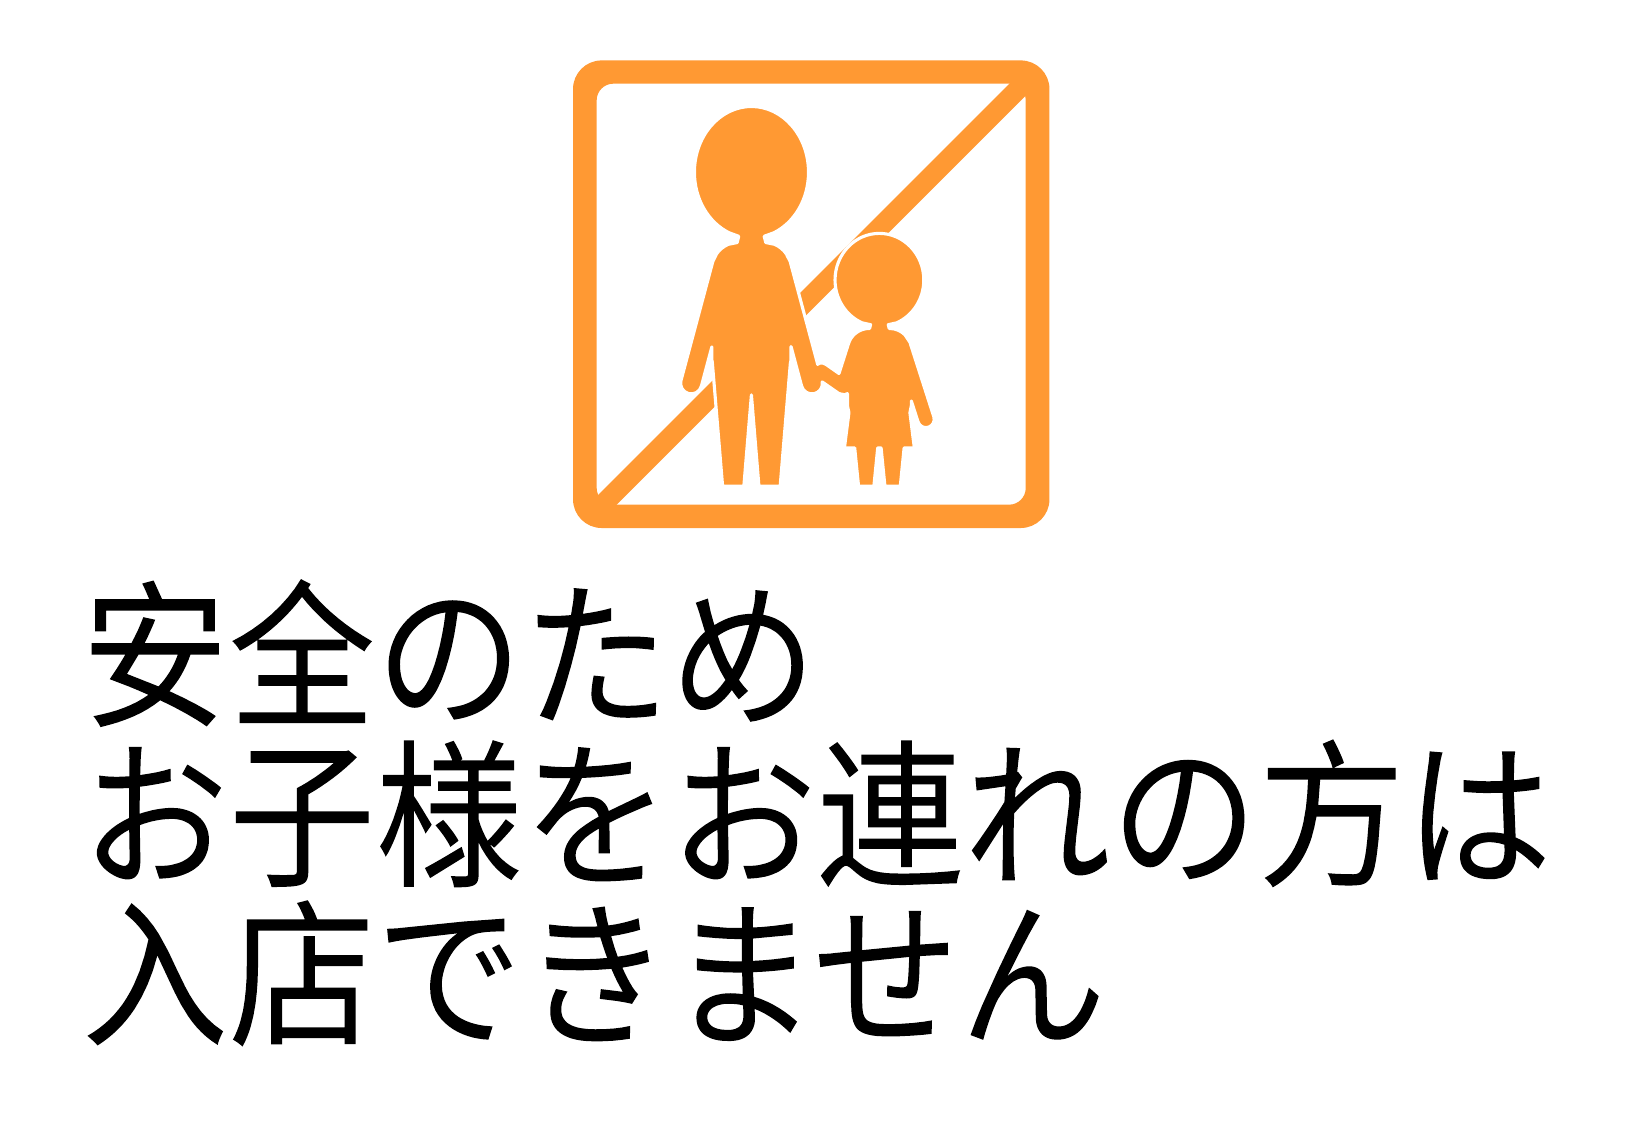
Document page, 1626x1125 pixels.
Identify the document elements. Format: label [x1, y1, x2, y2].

text_box [572, 60, 1050, 529]
